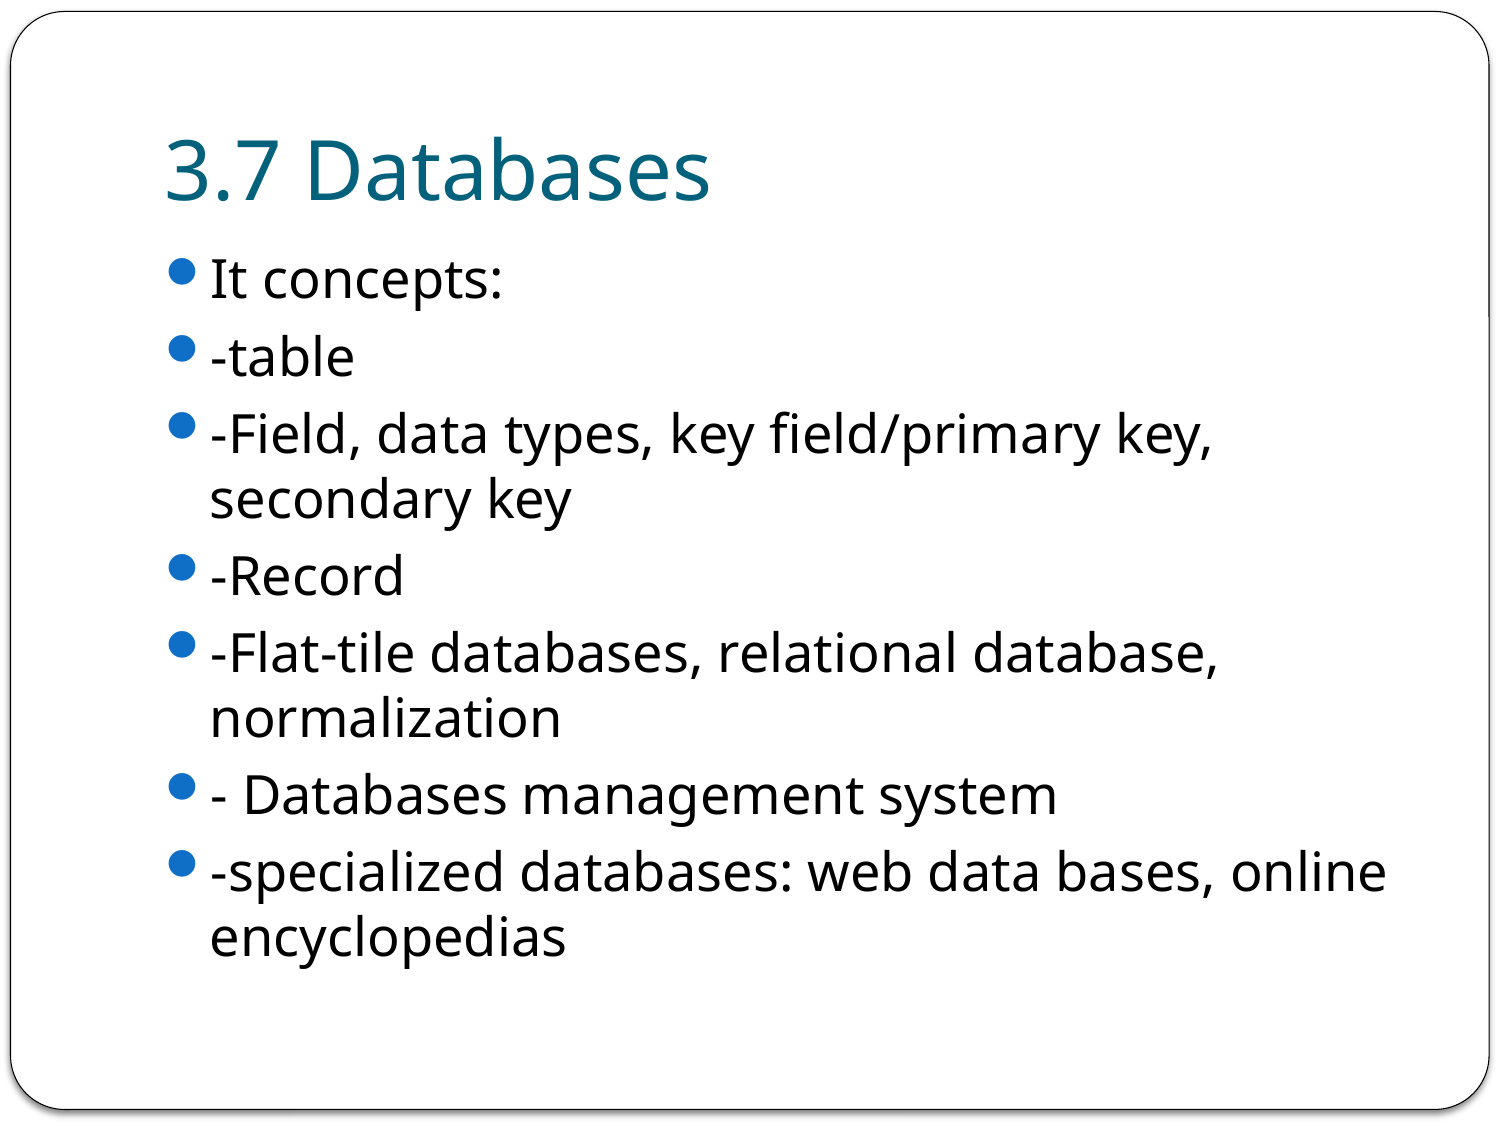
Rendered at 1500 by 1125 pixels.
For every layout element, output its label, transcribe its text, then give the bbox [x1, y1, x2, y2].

list It concepts: -table -Field, data types, key field/primary key, secondary key -Record -Flat-tile databases, relational database, normalization - Databases management system -specialized databases: web data bases, online encyclopedias [150, 237, 1425, 988]
title 3.7 Databases [150, 45, 1425, 233]
